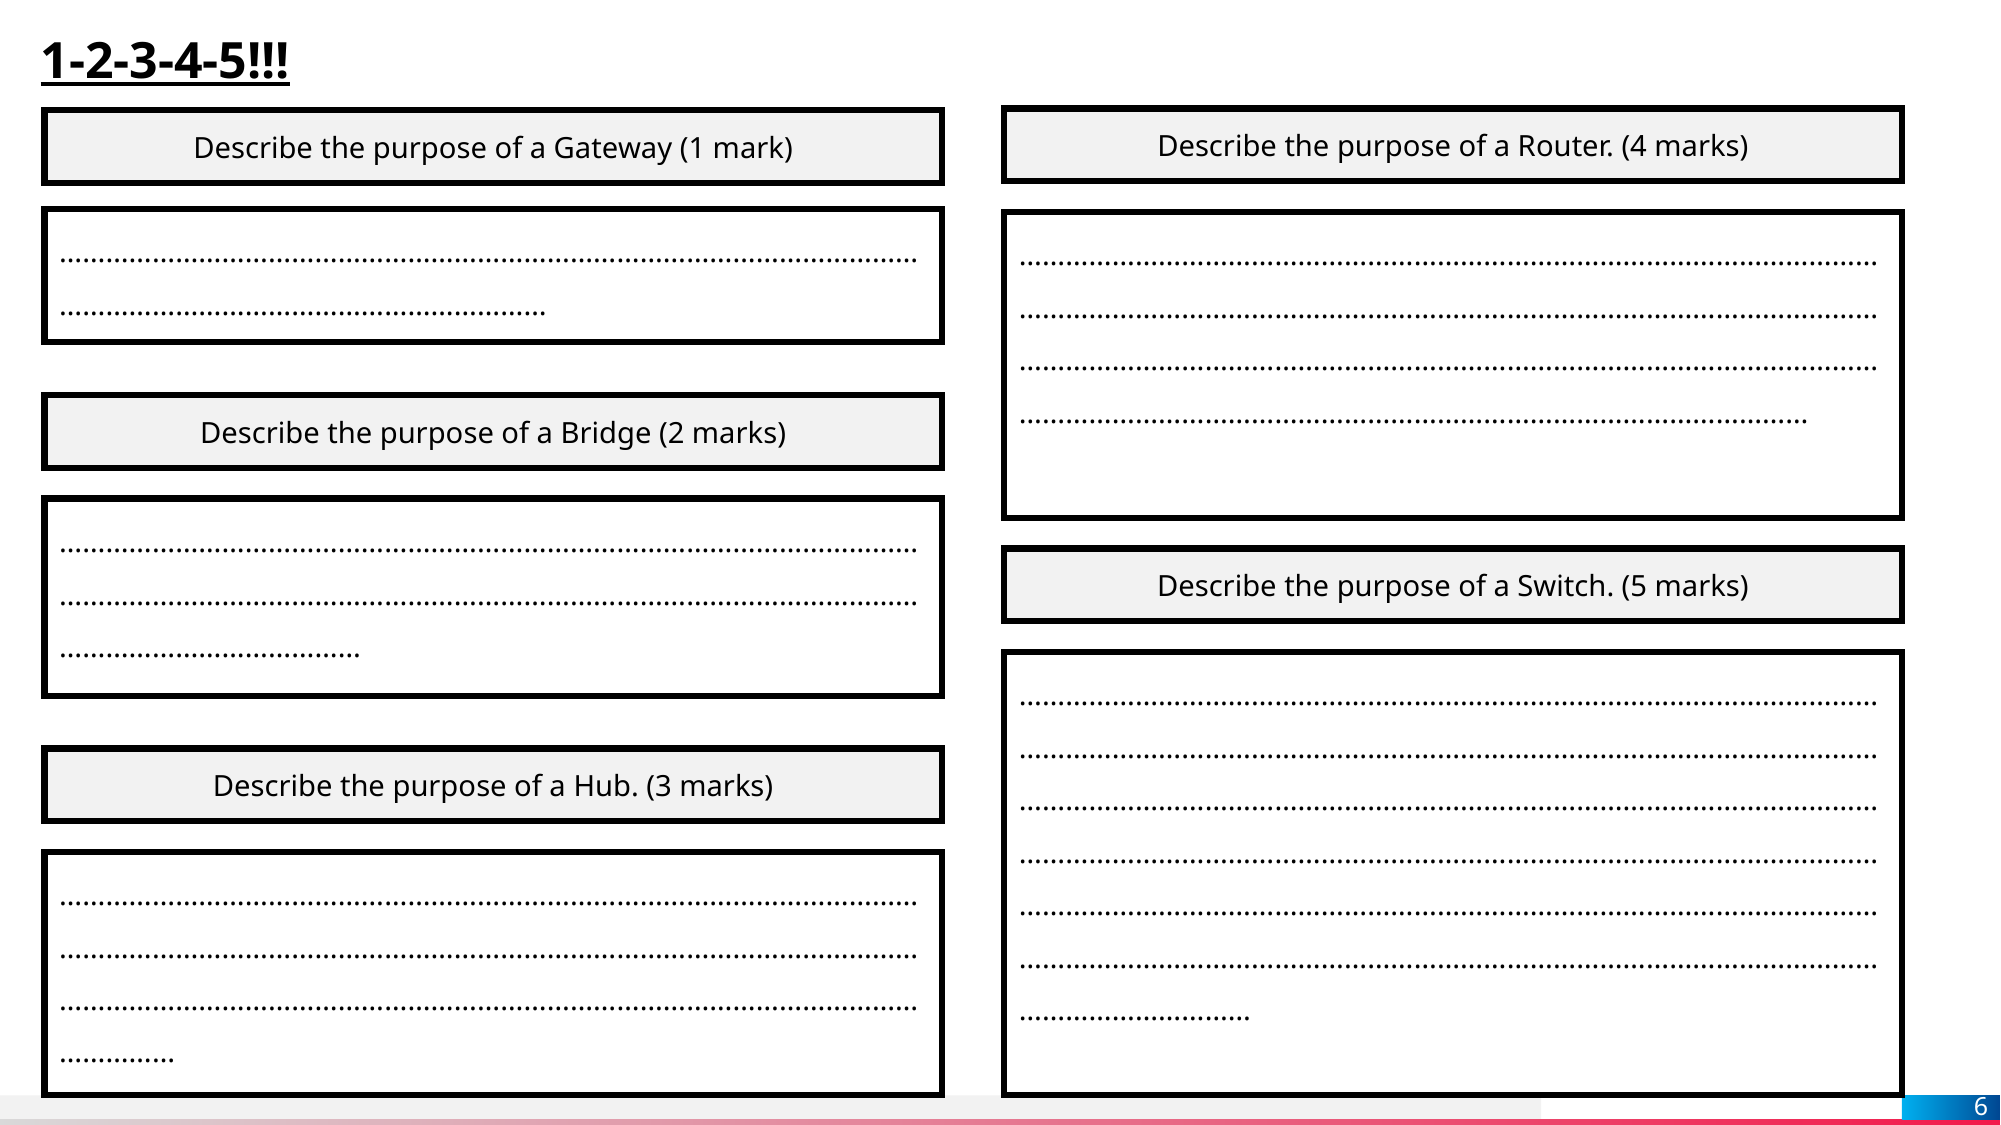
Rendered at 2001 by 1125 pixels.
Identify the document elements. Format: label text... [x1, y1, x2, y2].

text_box ……………………………………………………………………………………………………………………………………………………………………………………………………………………………………… [43, 498, 943, 697]
text_box ………………………………………………………………………………………………………………………………………………………… [43, 208, 943, 343]
text_box ………………………………………………………………………………………………………………………………………………………………………………………………………………………………………………………………………………………………………………………………………………………………………………………………………………………………………………………………………………………………………………………………………………………………………………………………………………………………………… [1003, 651, 1903, 1096]
text_box 1-2-3-4-5!!! [25, 21, 1643, 156]
text_box Describe the purpose of a Hub. (3 marks) [43, 747, 943, 822]
text_box Describe the purpose of a Router. (4 marks) [1003, 108, 1903, 182]
text_box Describe the purpose of a Gateway (1 mark) [43, 109, 943, 184]
text_box ………………………………………………………………………………………………………………………………………………………………………………………………………………………………………………………………………………………………………………………………………………………………………………………………… [1003, 211, 1903, 519]
text_box …………………………………………………………………………………………………………………………………………………………………………………………………………………………………………………………………………………………………………………… [43, 851, 943, 1096]
text_box Describe the purpose of a Bridge (2 marks) [43, 394, 943, 469]
text_box Describe the purpose of a Switch. (5 marks) [1003, 547, 1903, 622]
slide_number 6 [1901, 1095, 2000, 1120]
